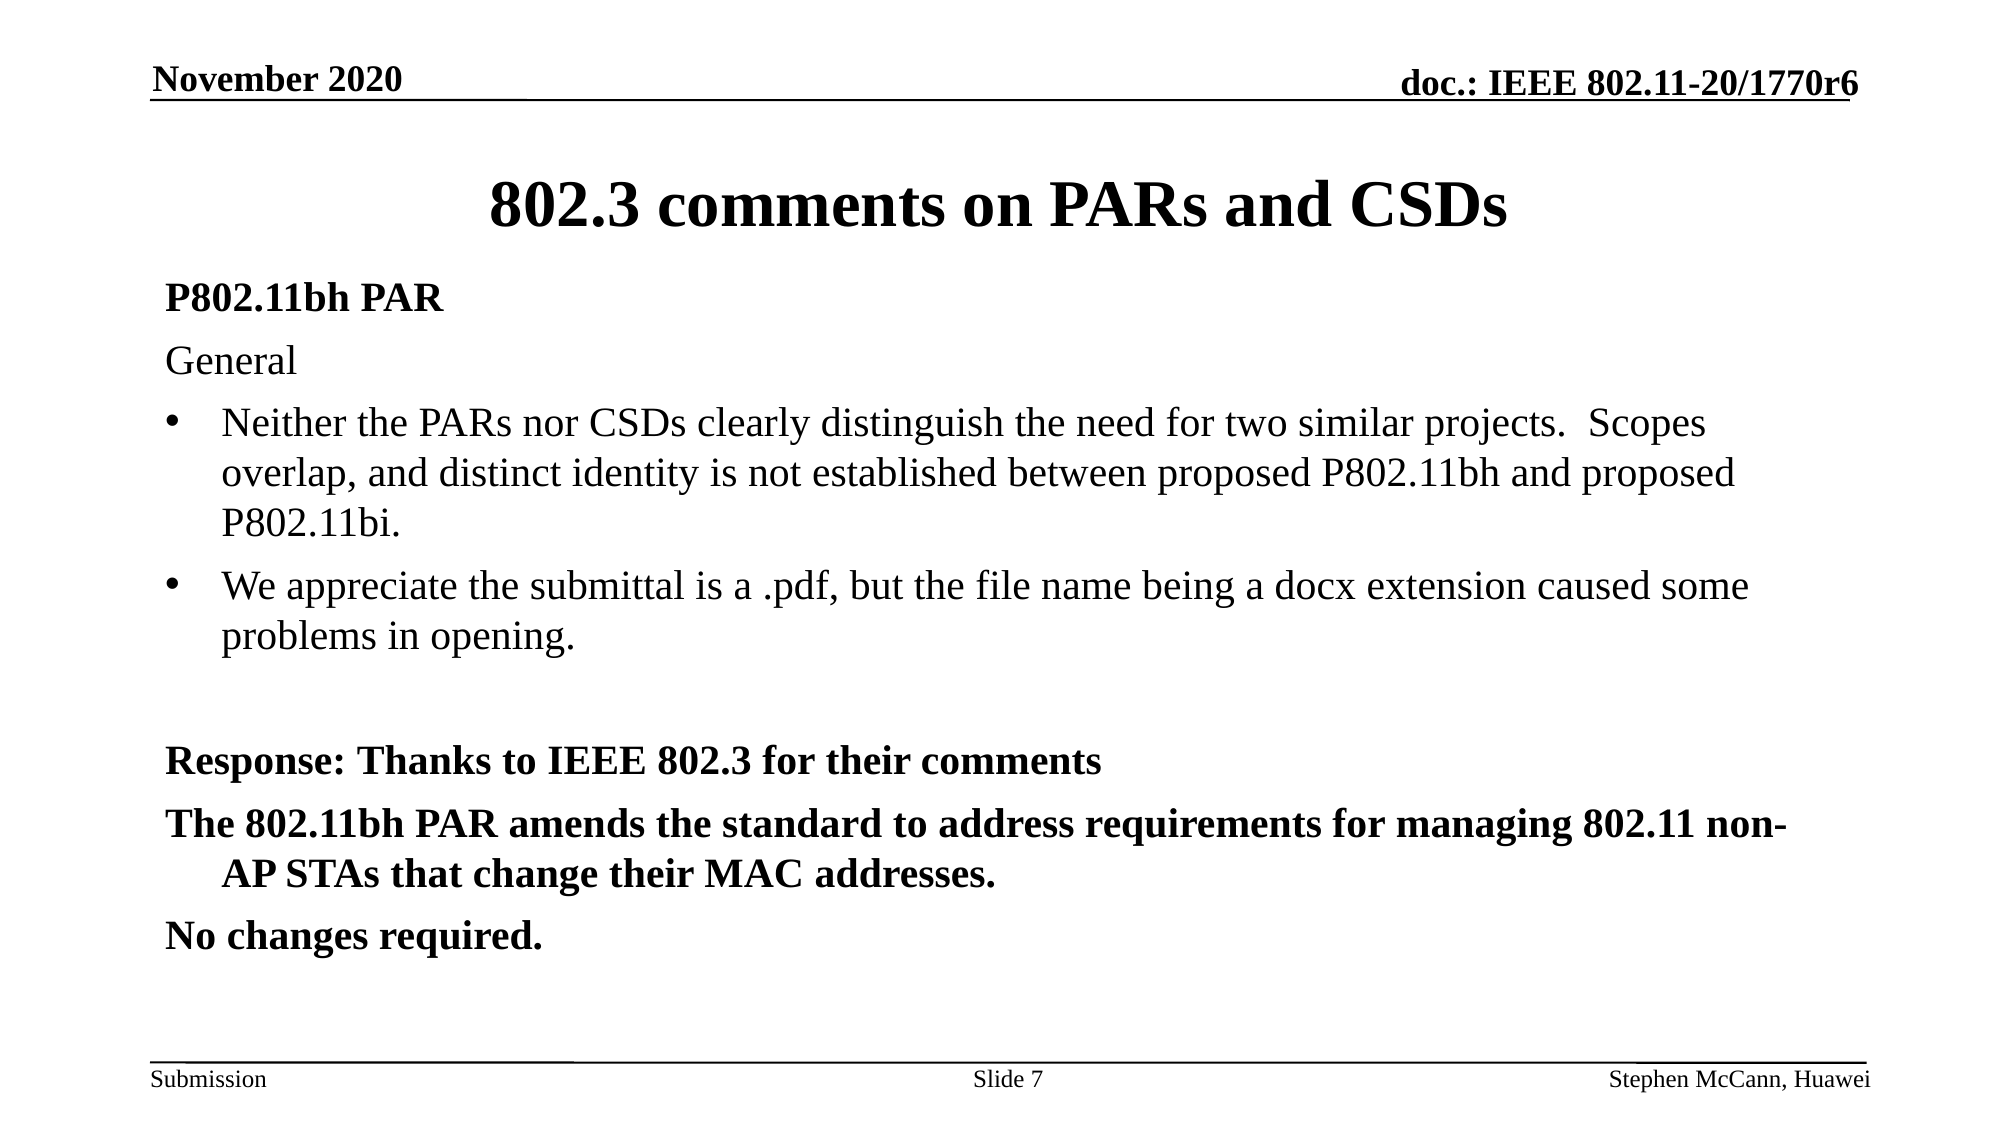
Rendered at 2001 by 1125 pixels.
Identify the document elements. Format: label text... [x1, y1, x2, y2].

footer Stephen McCann, Huawei [1174, 1061, 1872, 1093]
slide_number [152, 54, 563, 100]
slide_number Slide 7 [950, 1061, 1067, 1123]
title 802.3 comments on PARs and CSDs [149, 112, 1850, 262]
list P802.11bh PAR General Neither the PARs nor CSDs clearly distinguish the need for two similar projects. Scopes overlap, and distinct identity is not established between proposed P802.11bh and proposed P802.11bi. We appreciate the submittal is a .pdf, but the file name being a docx extension caused some problems in opening. Response: Thanks to IEEE 802.3 for their comments The 802.11bh PAR amends the standard to address requirements for managing 802.11 non-AP STAs that change their MAC addresses. No changes required. [149, 262, 1850, 1013]
